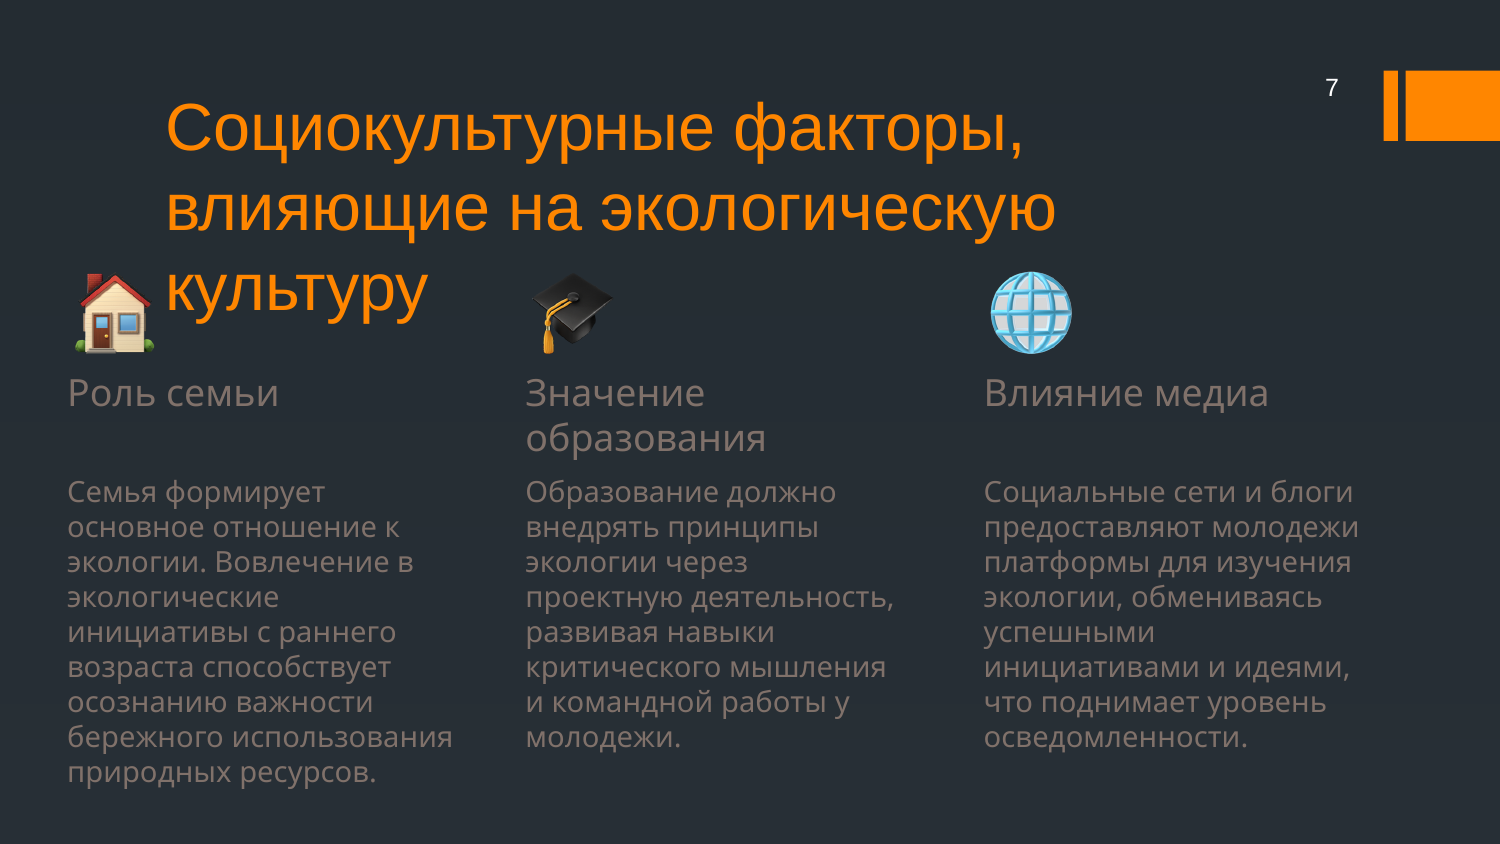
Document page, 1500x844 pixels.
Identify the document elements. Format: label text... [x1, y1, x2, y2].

slide_number 7 [1199, 67, 1355, 105]
text_box Влияние медиа [968, 354, 1428, 417]
text_box Значение образования [510, 354, 968, 417]
picture [989, 270, 1074, 355]
text_box Роль семьи [52, 354, 510, 417]
text_box Социальные сети и блоги предоставляют молодежи платформы для изучения экологии, обмениваясь успешными инициативами и идеями, что поднимает уровень осведомленности. [968, 458, 1386, 667]
text_box Образование должно внедрять принципы экологии через проектную деятельность, развивая навыки критического мышления и командной работы у молодежи. [510, 458, 927, 667]
picture [72, 270, 157, 355]
title Социокультурные факторы, влияющие на экологическую культуру [150, 68, 1350, 290]
text_box Семья формирует основное отношение к экологии. Вовлечение в экологические инициативы с раннего возраста способствует осознанию важности бережного использования природных ресурсов. [52, 458, 469, 667]
picture [530, 270, 616, 355]
